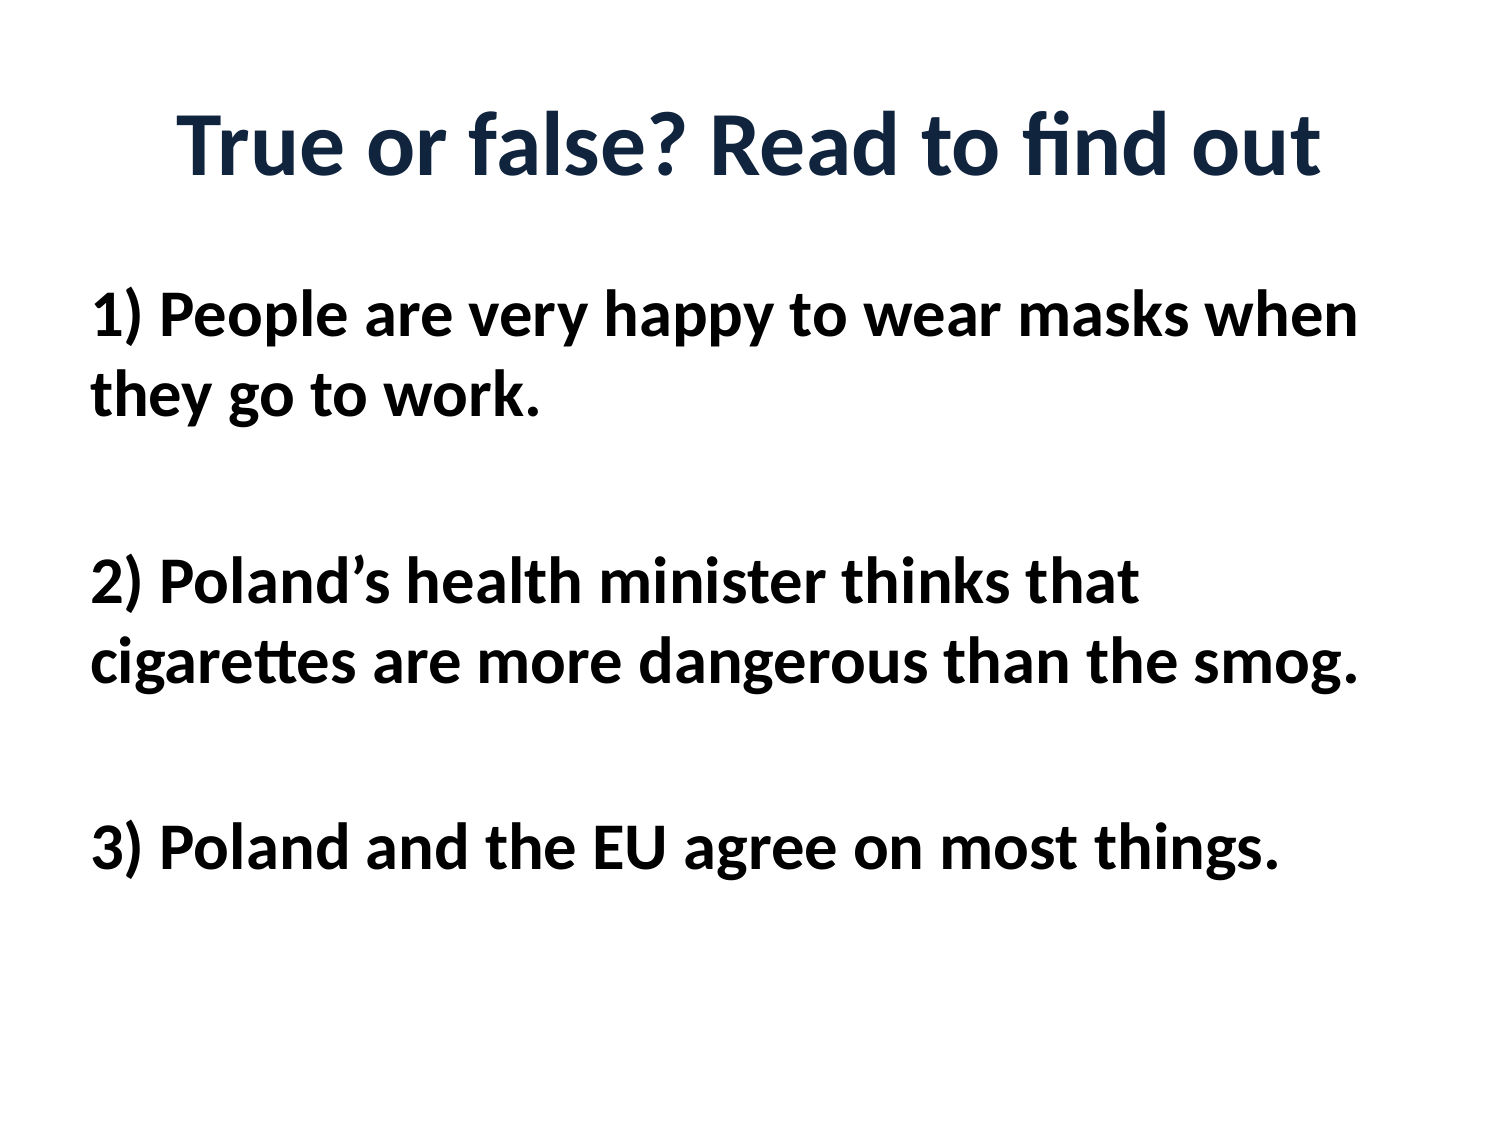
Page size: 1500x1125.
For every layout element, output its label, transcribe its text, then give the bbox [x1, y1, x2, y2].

title True or false? Read to find out [75, 45, 1425, 233]
list 1) People are very happy to wear masks when they go to work. 2) Poland’s health minister thinks that cigarettes are more dangerous than the smog. 3) Poland and the EU agree on most things. [75, 262, 1425, 1005]
